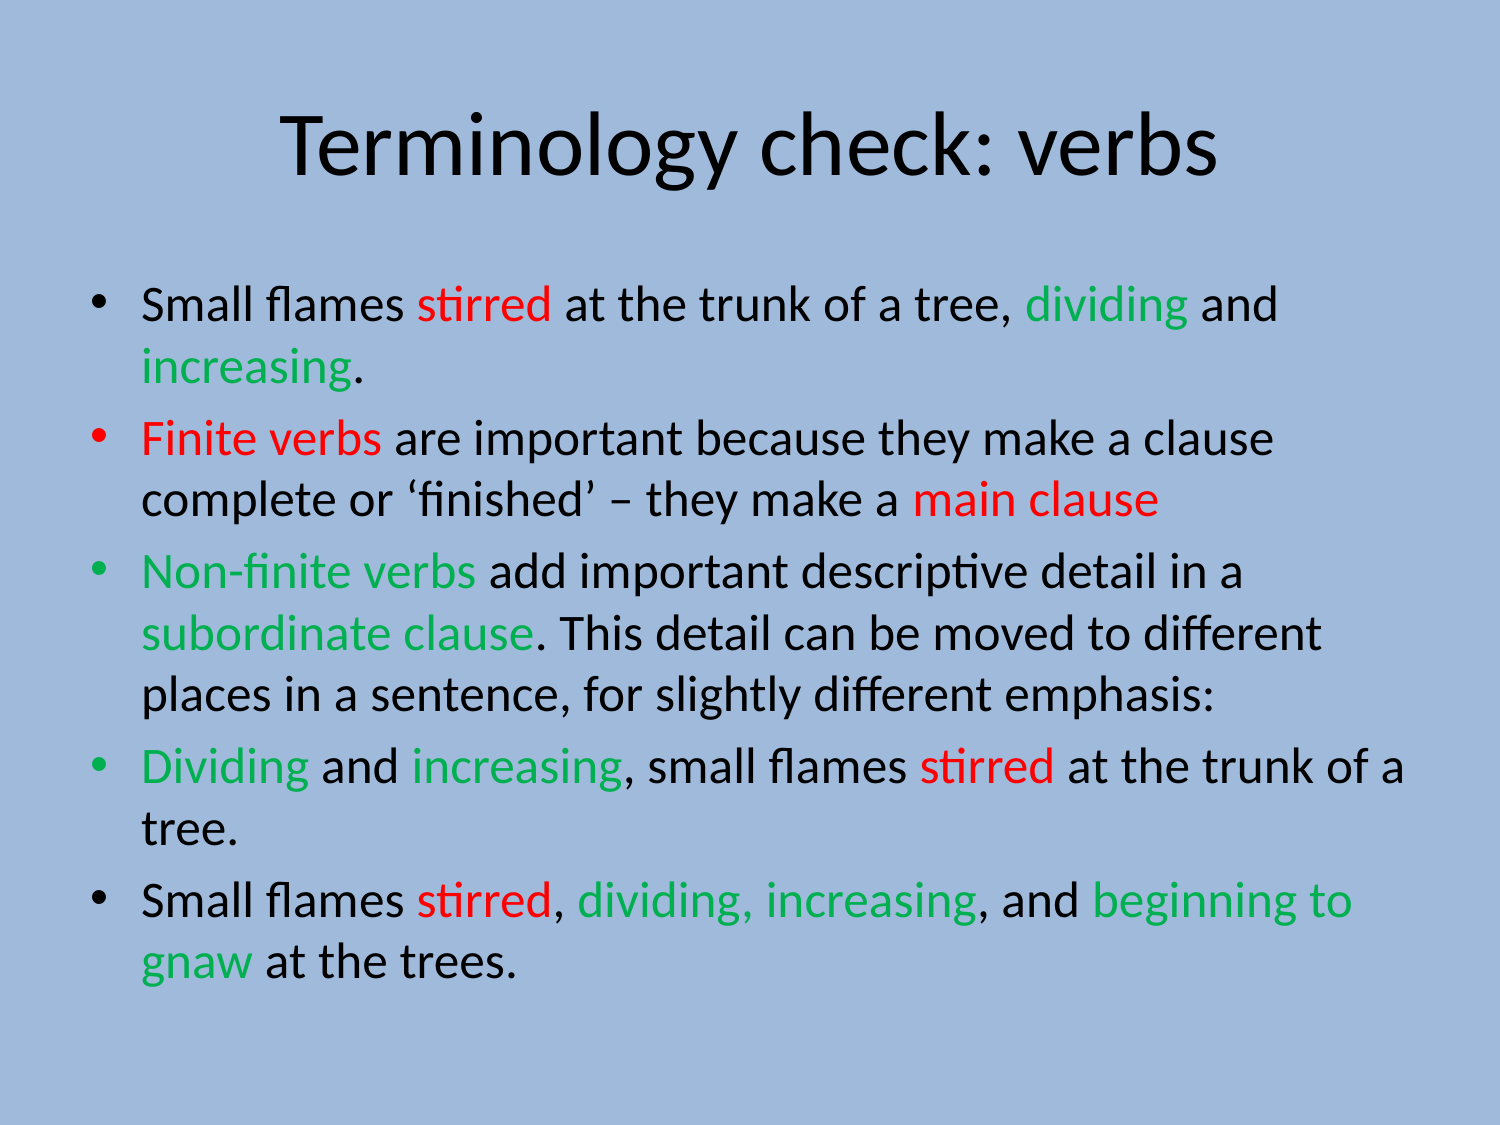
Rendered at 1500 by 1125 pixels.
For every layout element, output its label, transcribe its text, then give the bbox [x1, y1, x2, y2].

list Small flames stirred at the trunk of a tree, dividing and increasing. Finite verbs are important because they make a clause complete or ‘finished’ – they make a main clause Non-finite verbs add important descriptive detail in a subordinate clause. This detail can be moved to different places in a sentence, for slightly different emphasis: Dividing and increasing, small flames stirred at the trunk of a tree. Small flames stirred, dividing, increasing, and beginning to gnaw at the trees. [75, 262, 1447, 1005]
title Terminology check: verbs [75, 45, 1425, 233]
